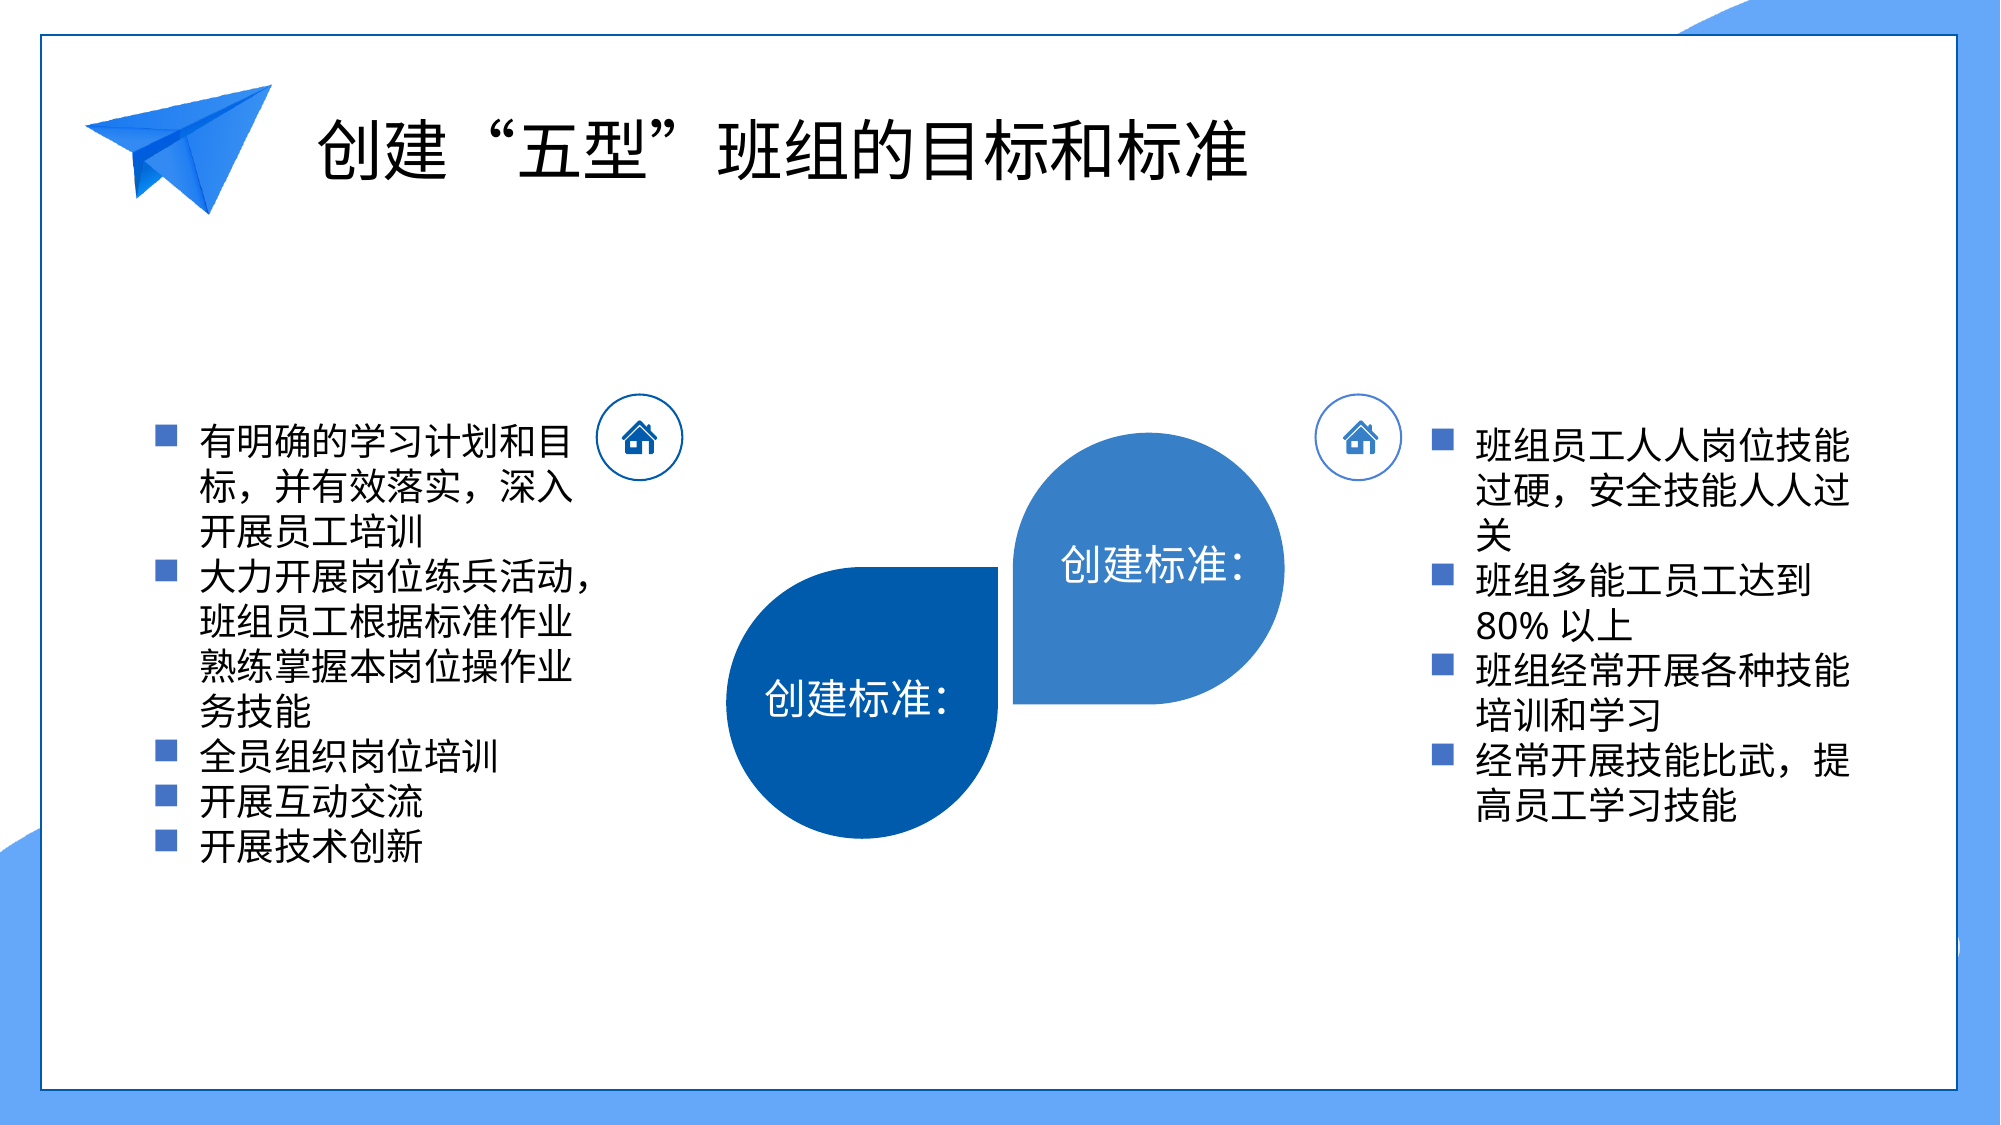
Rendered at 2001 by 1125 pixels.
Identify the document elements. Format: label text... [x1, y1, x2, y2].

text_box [596, 394, 1402, 839]
picture [0, 0, 2000, 1125]
text_box 班组员工人人岗位技能过硬，安全技能人人过关 班组多能工员工达到80%以上 班组经常开展各种技能培训和学习 经常开展技能比武，提高员工学习技能 [1414, 414, 1873, 835]
text_box 有明确的学习计划和目标，并有效落实，深入开展员工培训 大力开展岗位练兵活动，班组员工根据标准作业熟练掌握本岗位操作业务技能 全员组织岗位培训 开展互动交流 开展技术创新 [137, 410, 597, 876]
